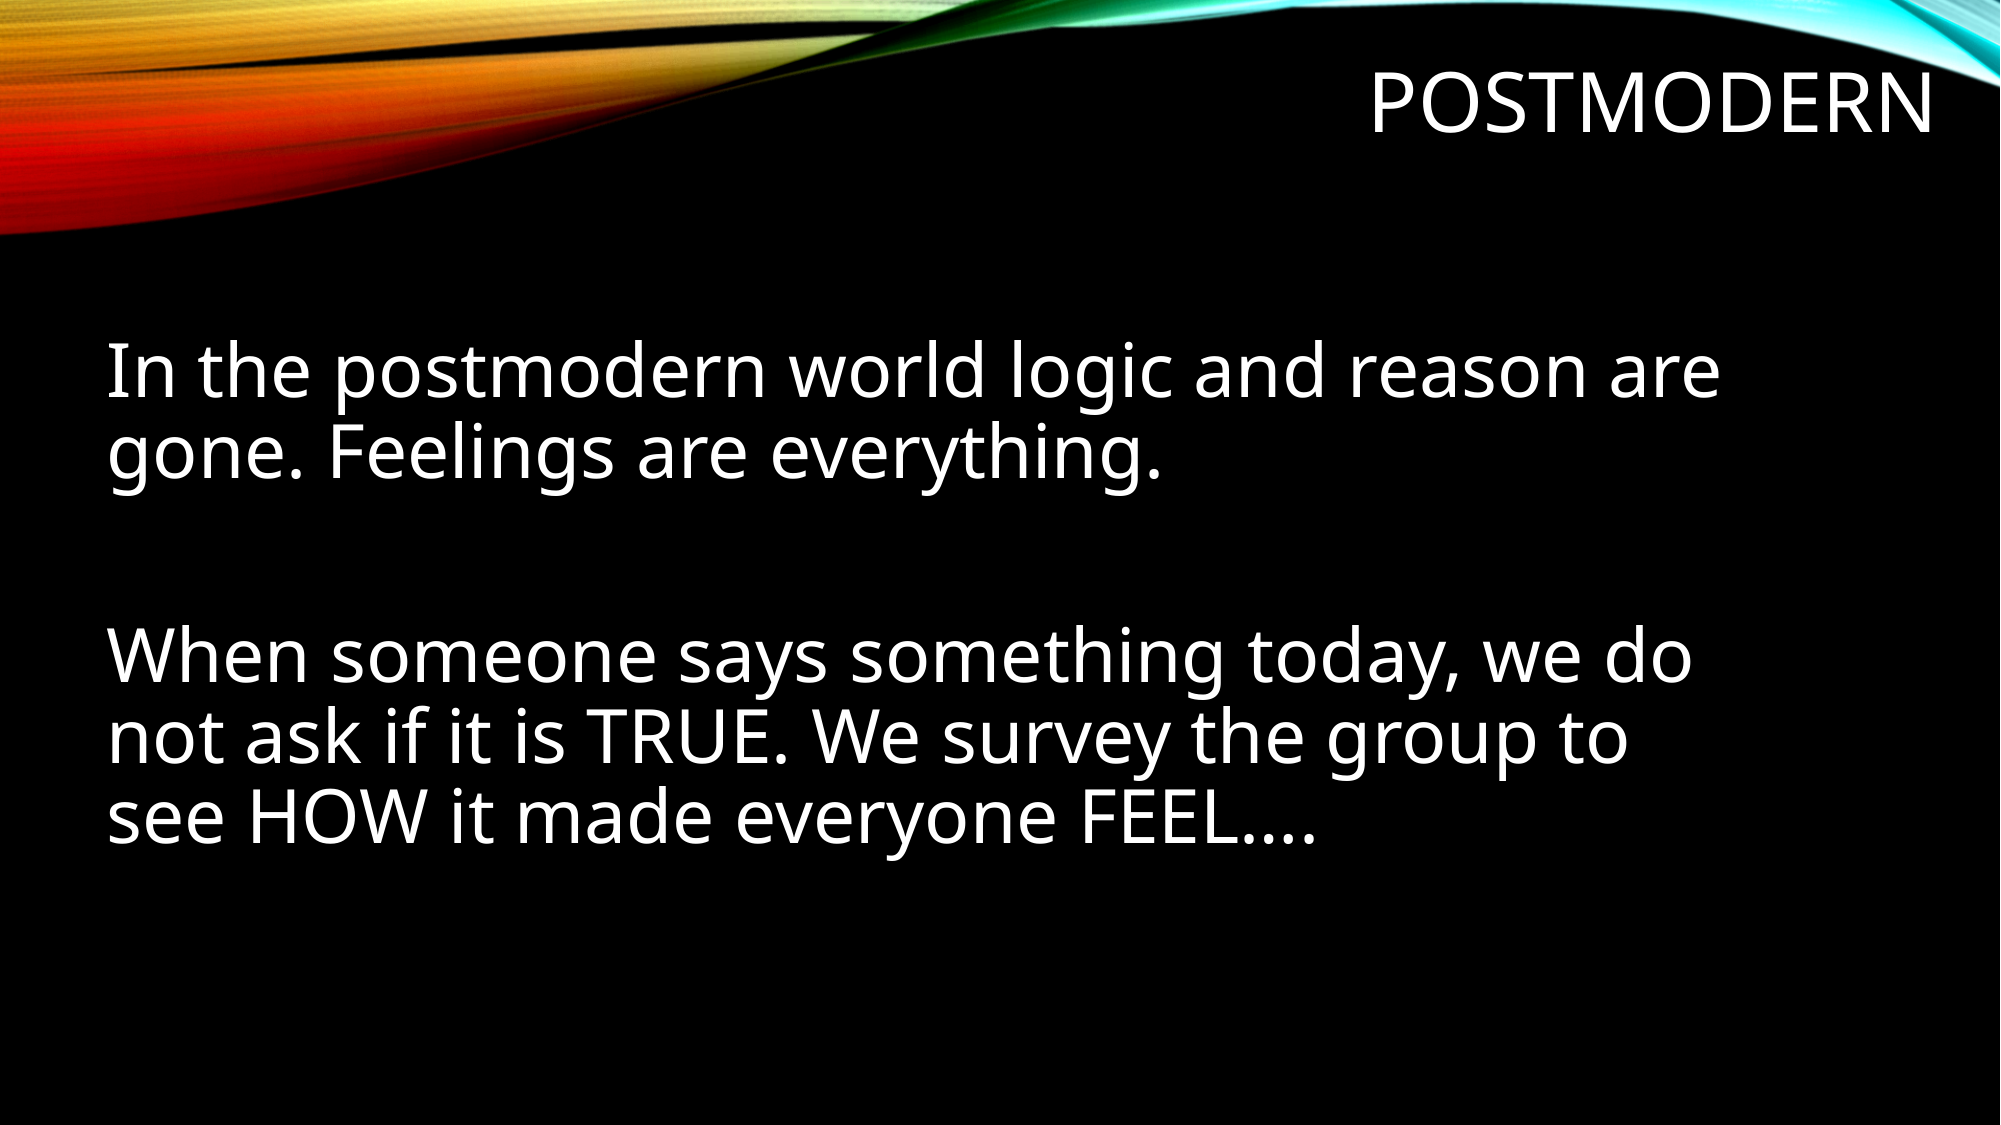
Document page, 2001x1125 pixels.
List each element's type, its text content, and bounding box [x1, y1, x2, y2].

list In the postmodern world logic and reason are gone. Feelings are everything. When someone says something today, we do not ask if it is TRUE. We survey the group to see HOW it made everyone FEEL…. [91, 214, 1769, 1125]
picture [0, 0, 2000, 237]
title POSTMODERN [540, 0, 1953, 213]
